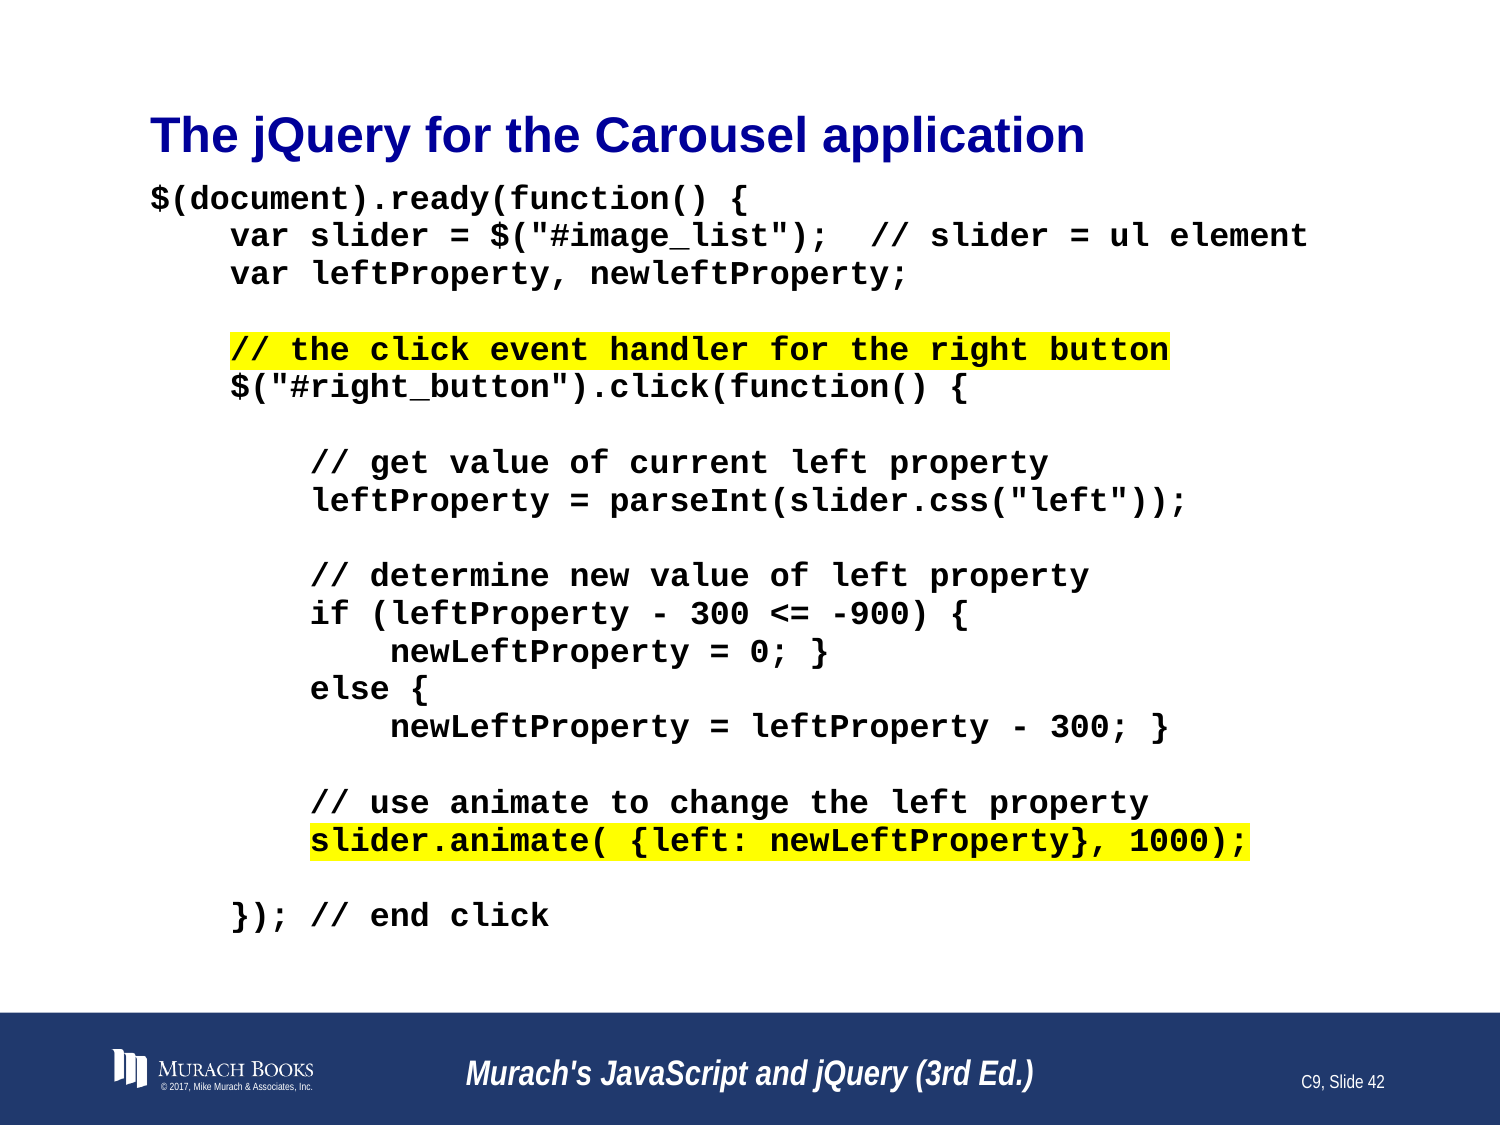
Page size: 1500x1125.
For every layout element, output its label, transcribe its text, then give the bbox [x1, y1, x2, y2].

footer © 2017, Mike Murach & Associates, Inc. [12, 1025, 463, 1100]
slide_number C9, Slide 42 [1087, 1025, 1400, 1100]
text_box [149, 181, 1350, 976]
title The jQuery for the Carousel application [150, 102, 1350, 164]
slide_number Murach's JavaScript and jQuery (3rd Ed.) [463, 1025, 1050, 1100]
